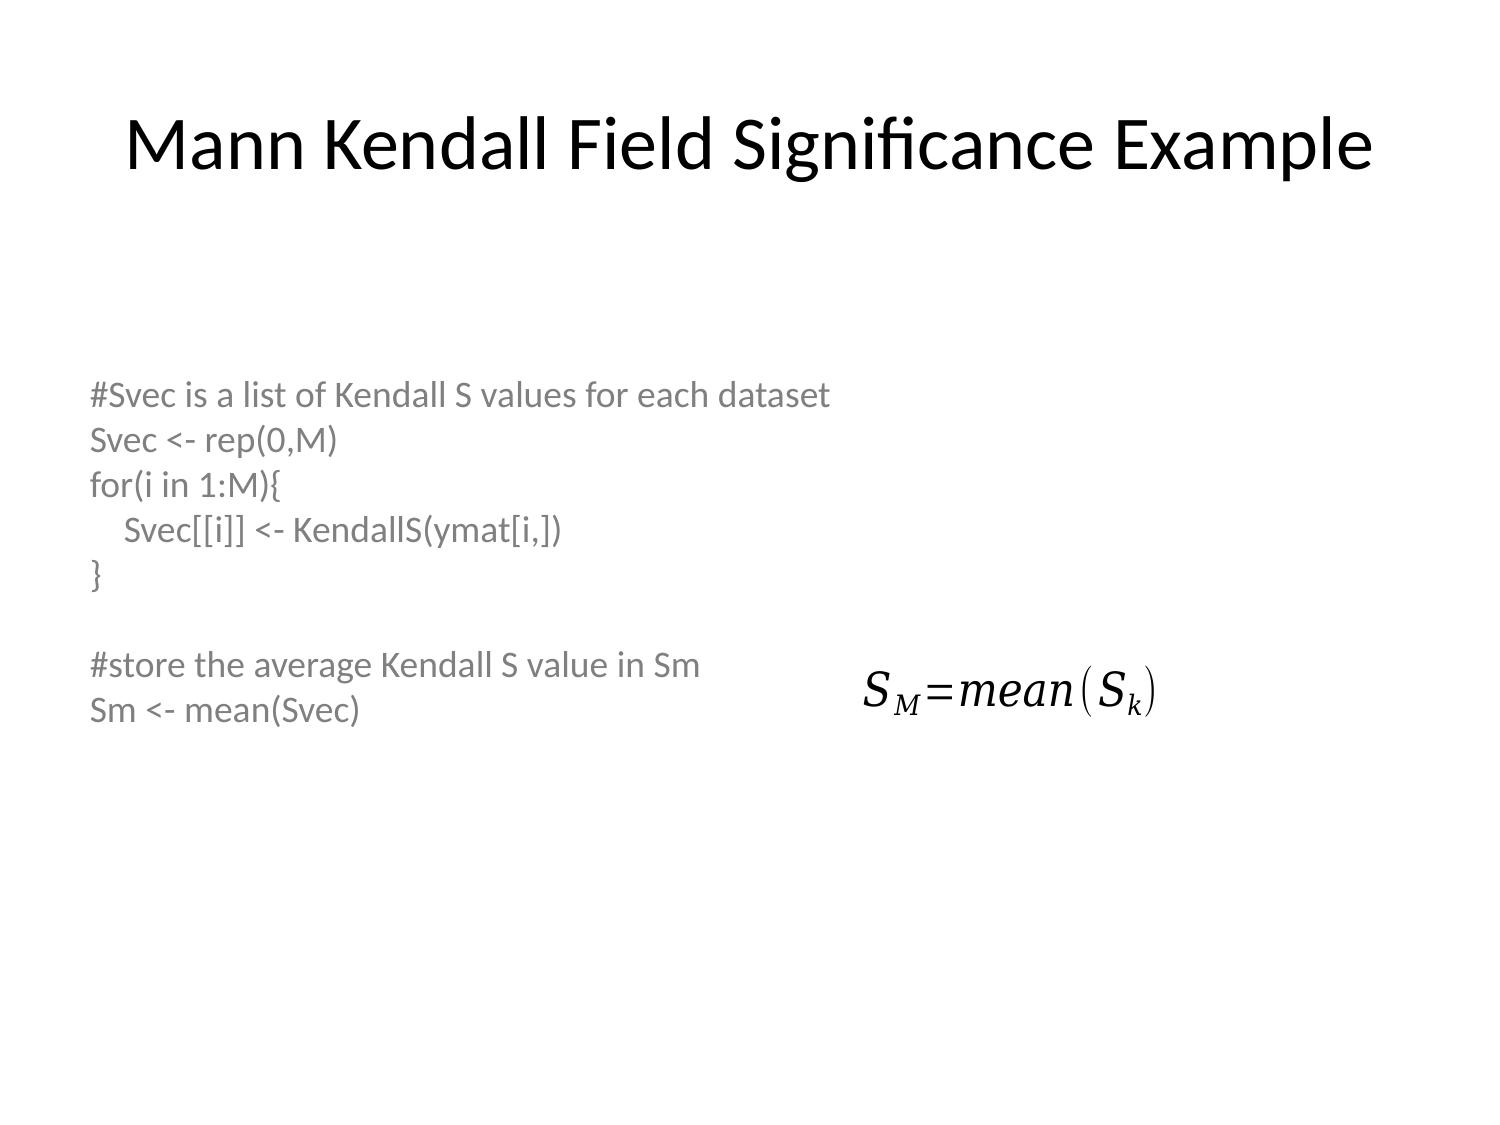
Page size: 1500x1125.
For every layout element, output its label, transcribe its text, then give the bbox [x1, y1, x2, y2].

text_box #Svec is a list of Kendall S values for each dataset Svec <- rep(0,M) for(i in 1:M){ Svec[[i]] <- KendallS(ymat[i,]) } #store the average Kendall S value in Sm Sm <- mean(Svec) [75, 362, 1375, 783]
title Mann Kendall Field Significance Example [75, 45, 1425, 233]
